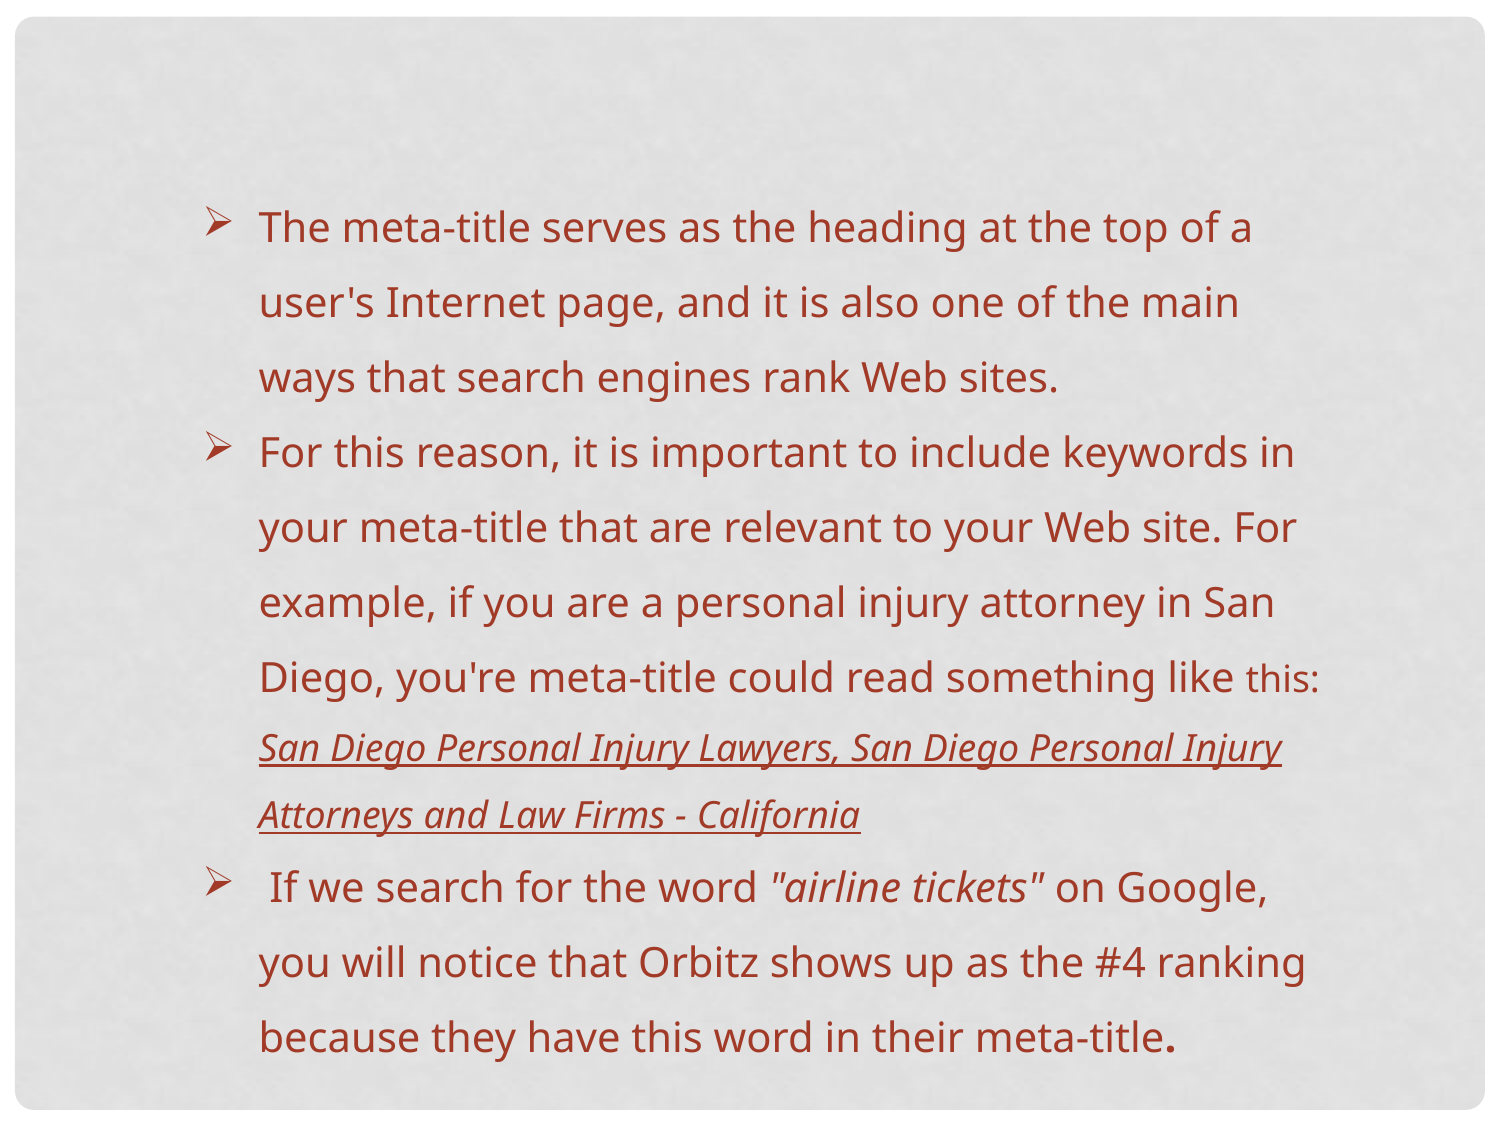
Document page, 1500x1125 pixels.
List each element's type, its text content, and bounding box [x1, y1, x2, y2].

text_box The meta-title serves as the heading at the top of a user's Internet page, and it is also one of the main ways that search engines rank Web sites. For this reason, it is important to include keywords in your meta-title that are relevant to your Web site. For example, if you are a personal injury attorney in San Diego, you're meta-title could read something like this: San Diego Personal Injury Lawyers, San Diego Personal Injury Attorneys and Law Firms - California If we search for the word "airline tickets" on Google, you will notice that Orbitz shows up as the #4 ranking because they have this word in their meta-title. [187, 168, 1350, 1069]
